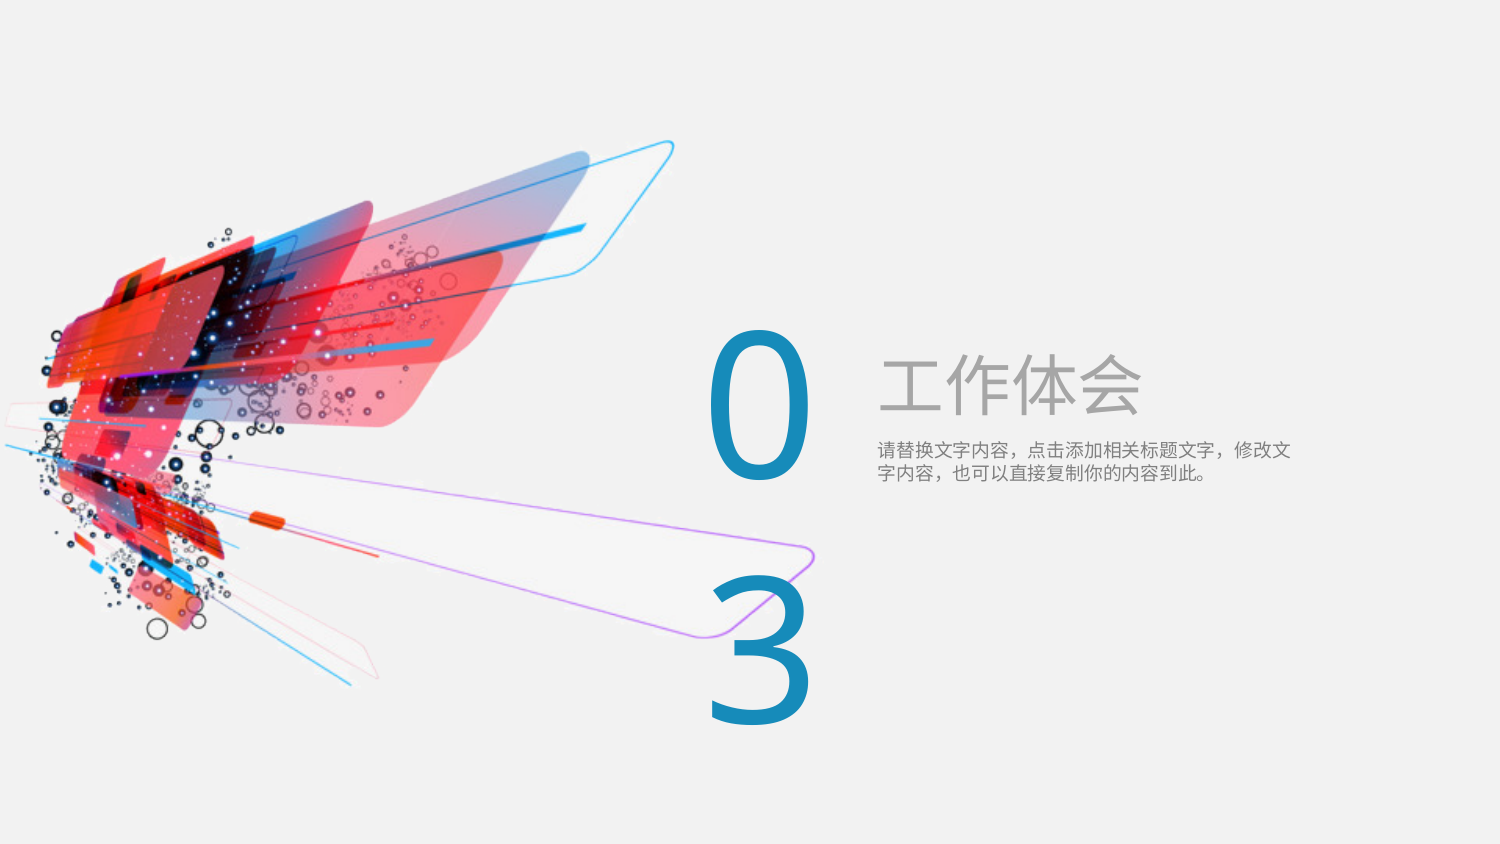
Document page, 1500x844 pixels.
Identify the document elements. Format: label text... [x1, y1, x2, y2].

picture [0, 0, 904, 844]
text_box 工作体会 [907, 343, 1340, 424]
text_box 请替换文字内容，点击添加相关标题文字，修改文字内容，也可以直接复制你的内容到此。 [907, 438, 1306, 485]
